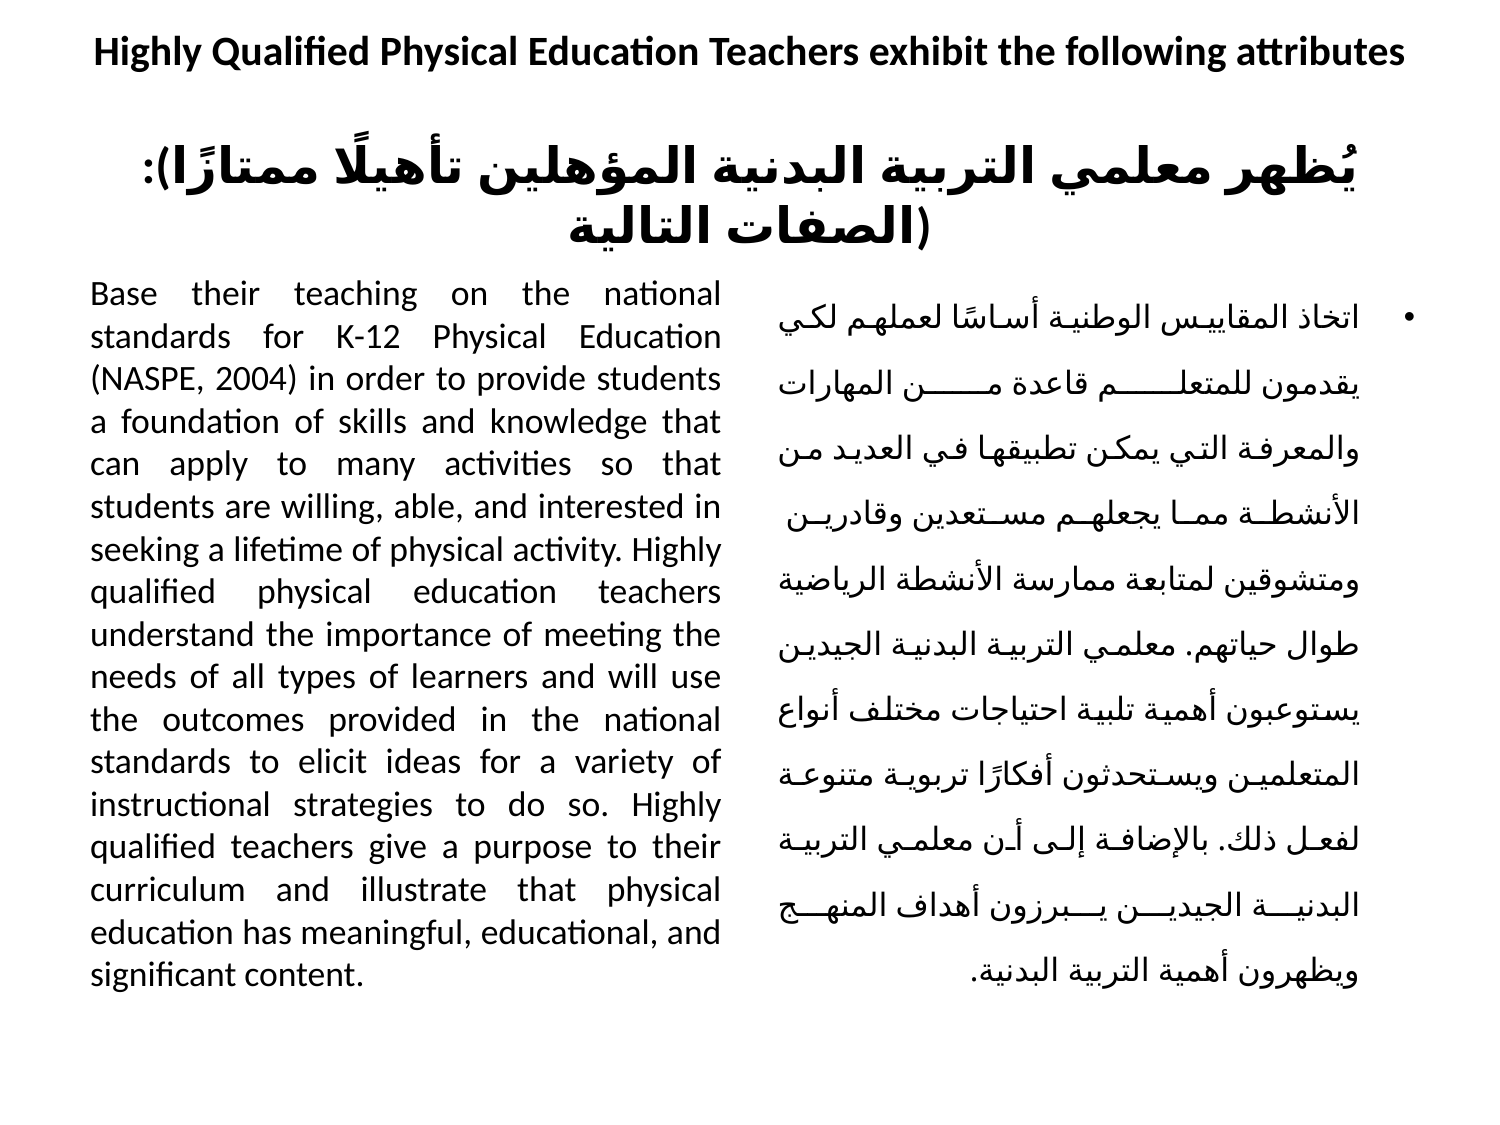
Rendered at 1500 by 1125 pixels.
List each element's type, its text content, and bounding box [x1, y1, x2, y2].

list Base their teaching on the national standards for K-12 Physical Education (NASPE, 2004) in order to provide students a foundation of skills and knowledge that can apply to many activities so that students are willing, able, and interested in seeking a lifetime of physical activity. Highly qualified physical education teachers understand the importance of meeting the needs of all types of learners and will use the outcomes provided in the national standards to elicit ideas for a variety of instructional strategies to do so. Highly qualified teachers give a purpose to their curriculum and illustrate that physical education has meaningful, educational, and significant content. [75, 262, 738, 1005]
title Highly Qualified Physical Education Teachers exhibit the following attributes :(يُظهر معلمي التربية البدنية المؤهلين تأهيلًا ممتازًا الصفات التالية) [75, 45, 1425, 233]
list اتخاذ المقاييس الوطنية أساسًا لعملهم لكي يقدمون للمتعلم قاعدة من المهارات والمعرفة التي يمكن تطبيقها في العديد من الأنشطة مما يجعلهم مستعدين وقادرين ومتشوقين لمتابعة ممارسة الأنشطة الرياضية طوال حياتهم. معلمي التربية البدنية الجيدين يستوعبون أهمية تلبية احتياجات مختلف أنواع المتعلمين ويستحدثون أفكارًا تربوية متنوعة لفعل ذلك. بالإضافة إلى أن معلمي التربية البدنية الجيدين يبرزون أهداف المنهج ويظهرون أهمية التربية البدنية. [762, 262, 1425, 1005]
